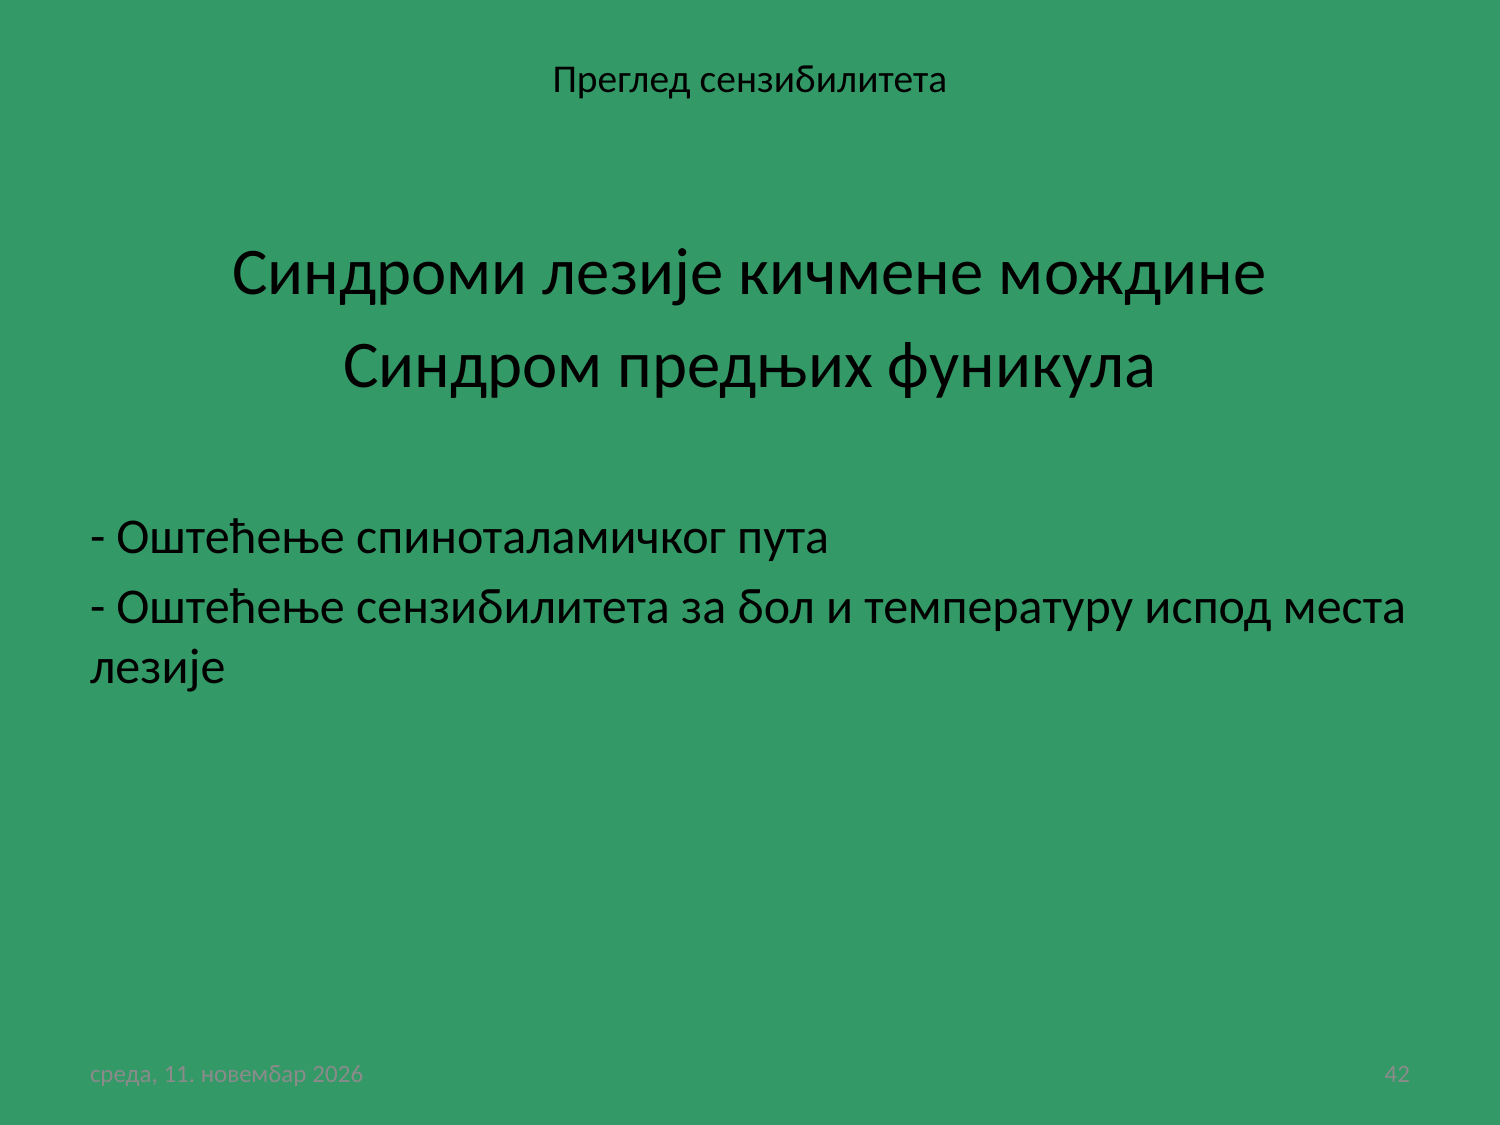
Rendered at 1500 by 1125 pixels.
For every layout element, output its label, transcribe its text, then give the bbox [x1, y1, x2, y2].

slide_number 42 [1074, 1042, 1425, 1103]
title Преглед сензибилитета [75, 45, 1425, 155]
slide_number субота, 30. јануар 2021 [75, 1042, 425, 1103]
list Синдроми лезије кичмене мождине Синдром предњих фуникула - Оштећење спиноталамичког пута - Оштећење сензибилитета за бол и температуру испод места лезије [75, 219, 1425, 1047]
